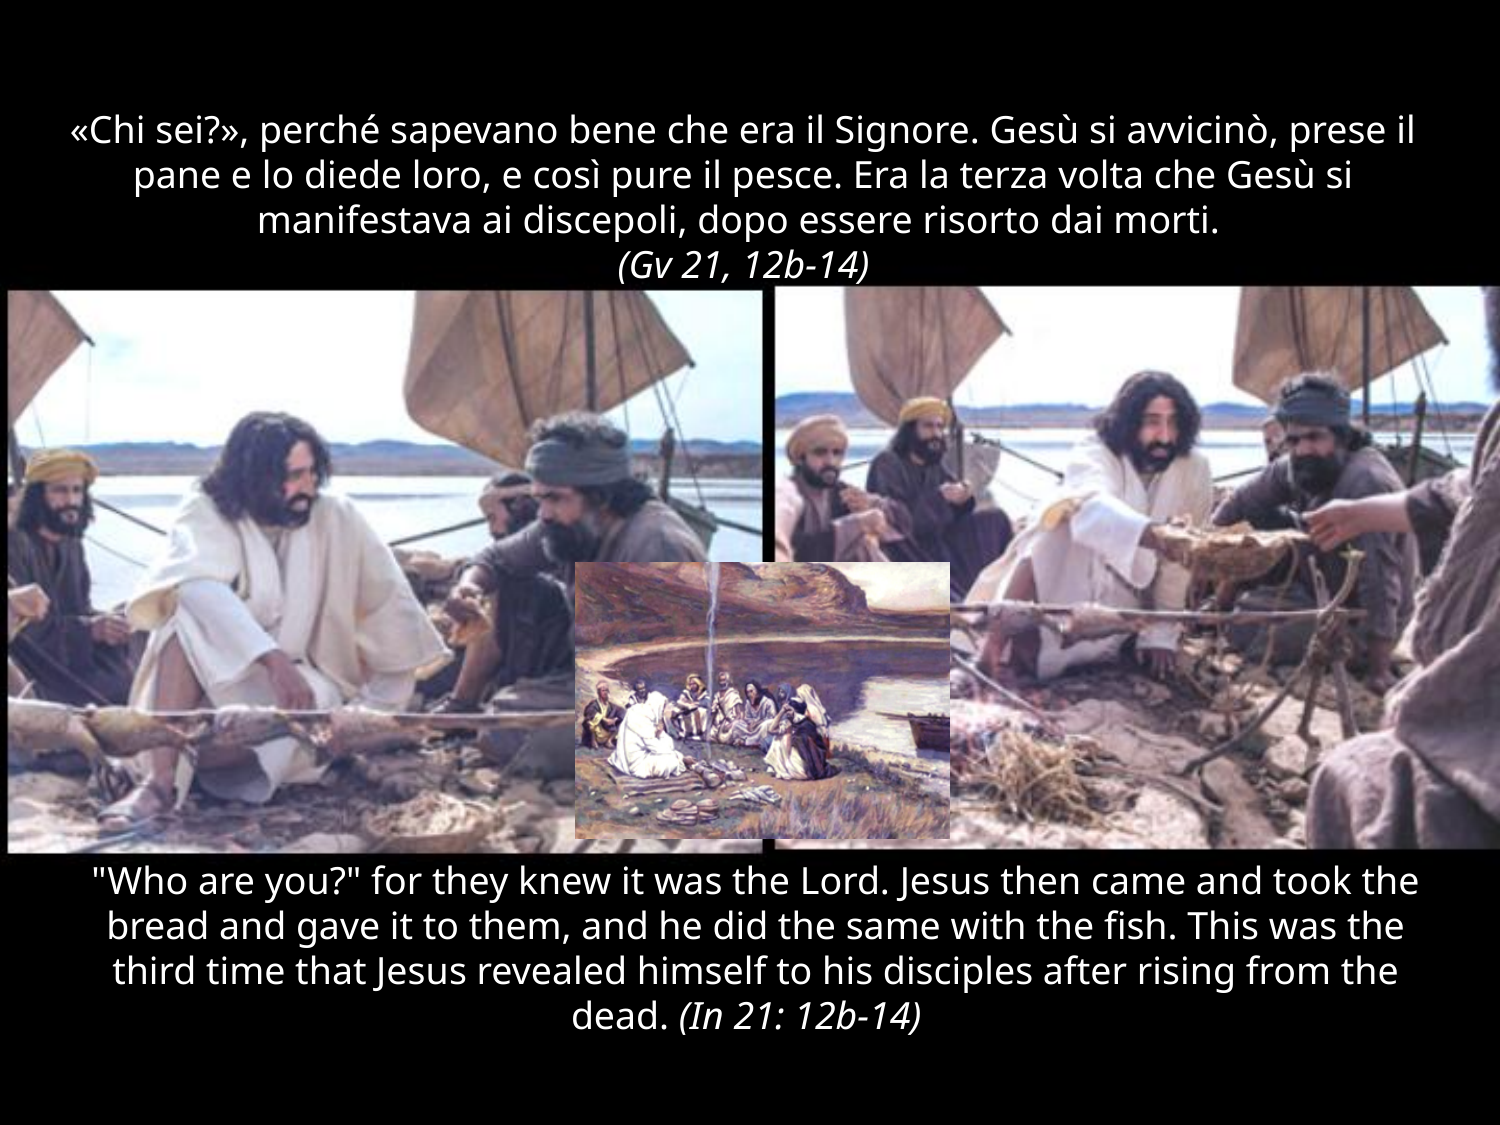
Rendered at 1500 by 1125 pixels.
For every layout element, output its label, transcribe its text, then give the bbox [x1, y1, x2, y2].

picture [0, 0, 1500, 1125]
title «Chi sei?», perché sapevano bene che era il Signore. Gesù si avvicinò, prese il pane e lo diede loro, e così pure il pesce. Era la terza volta che Gesù si manifestava ai discepoli, dopo essere risorto dai morti. (Gv 21, 12b-14) [37, 125, 1450, 313]
text_box "Who are you?" for they knew it was the Lord. Jesus then came and took the bread and gave it to them, and he did the same with the fish. This was the third time that Jesus revealed himself to his disciples after rising from the dead. (In 21: 12b-14) [49, 849, 1463, 1045]
